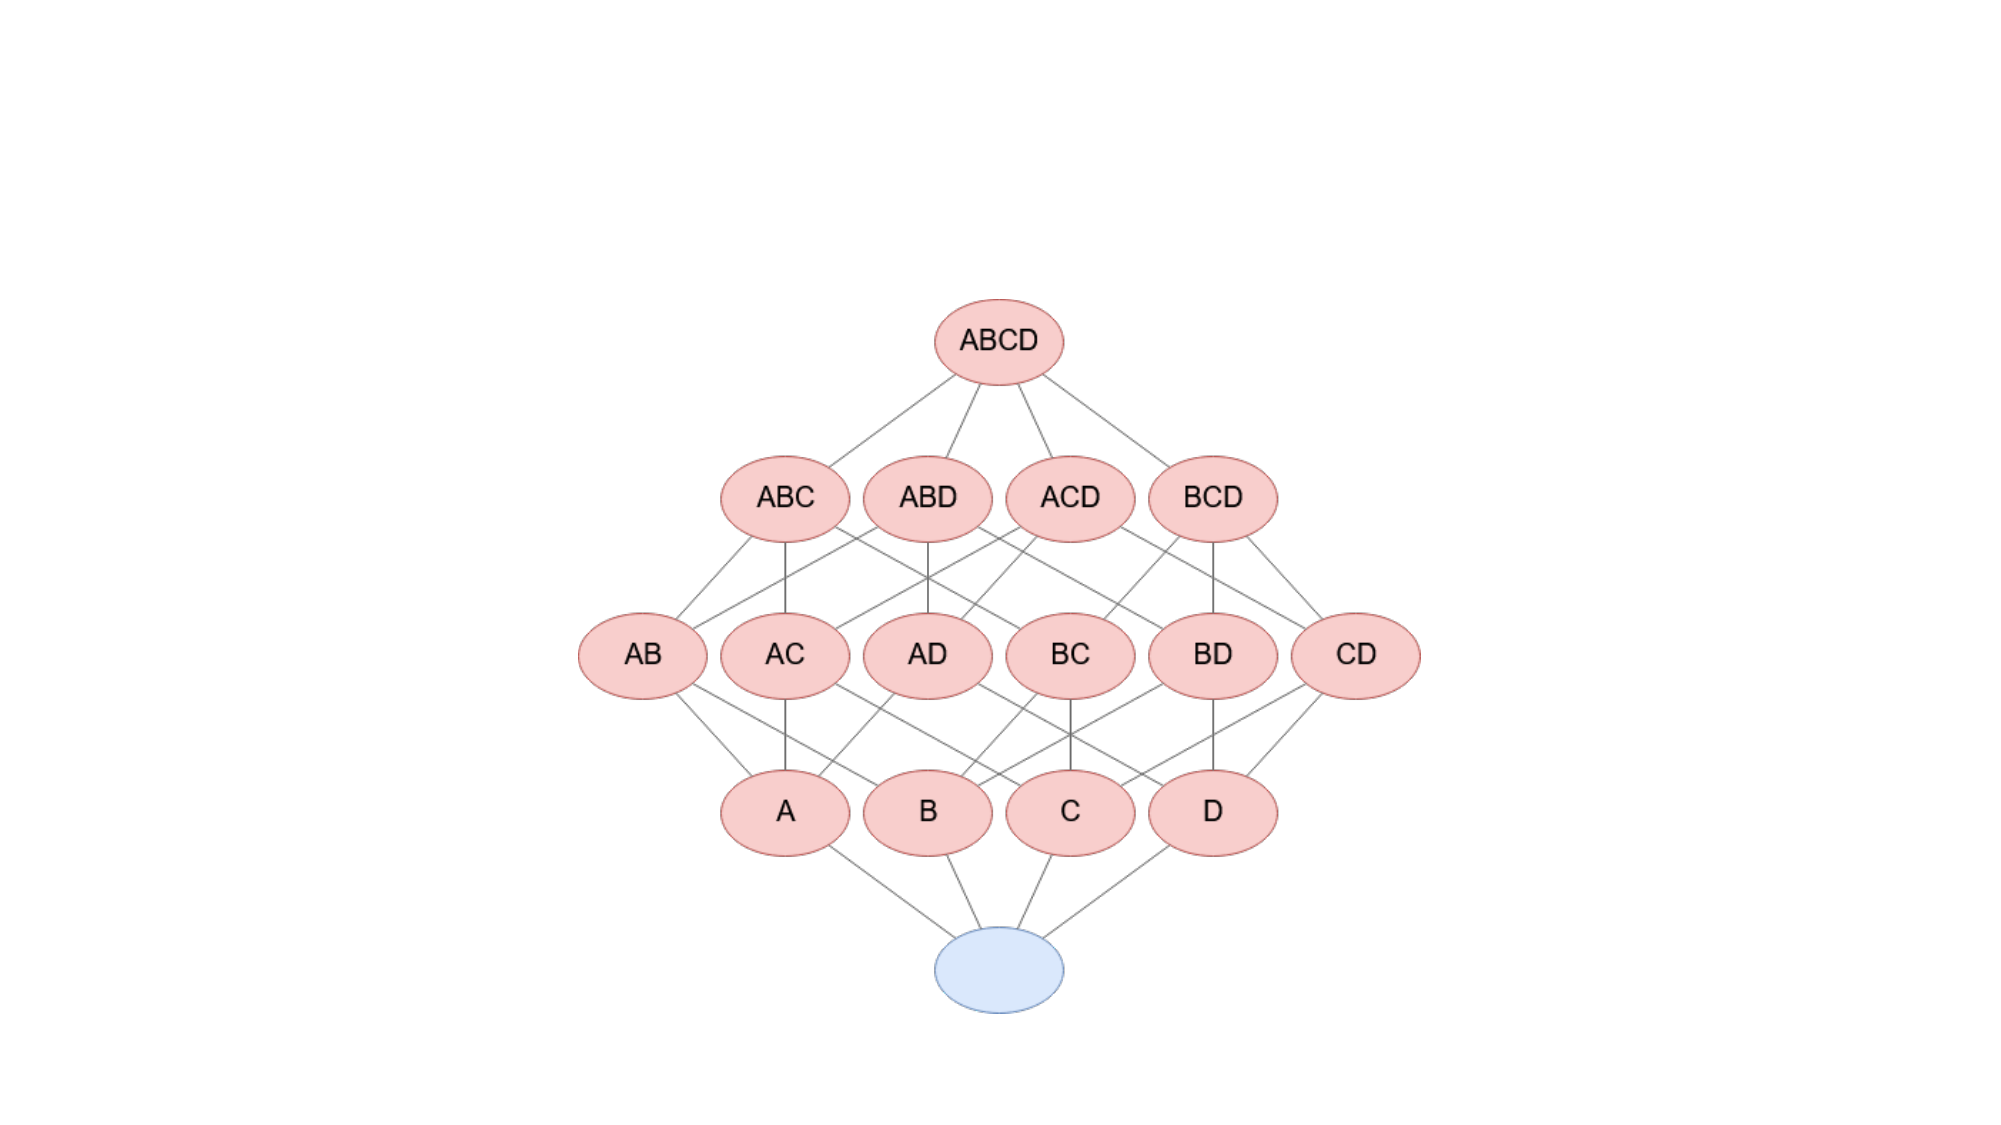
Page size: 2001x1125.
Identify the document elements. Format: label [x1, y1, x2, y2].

list [578, 299, 1421, 1014]
